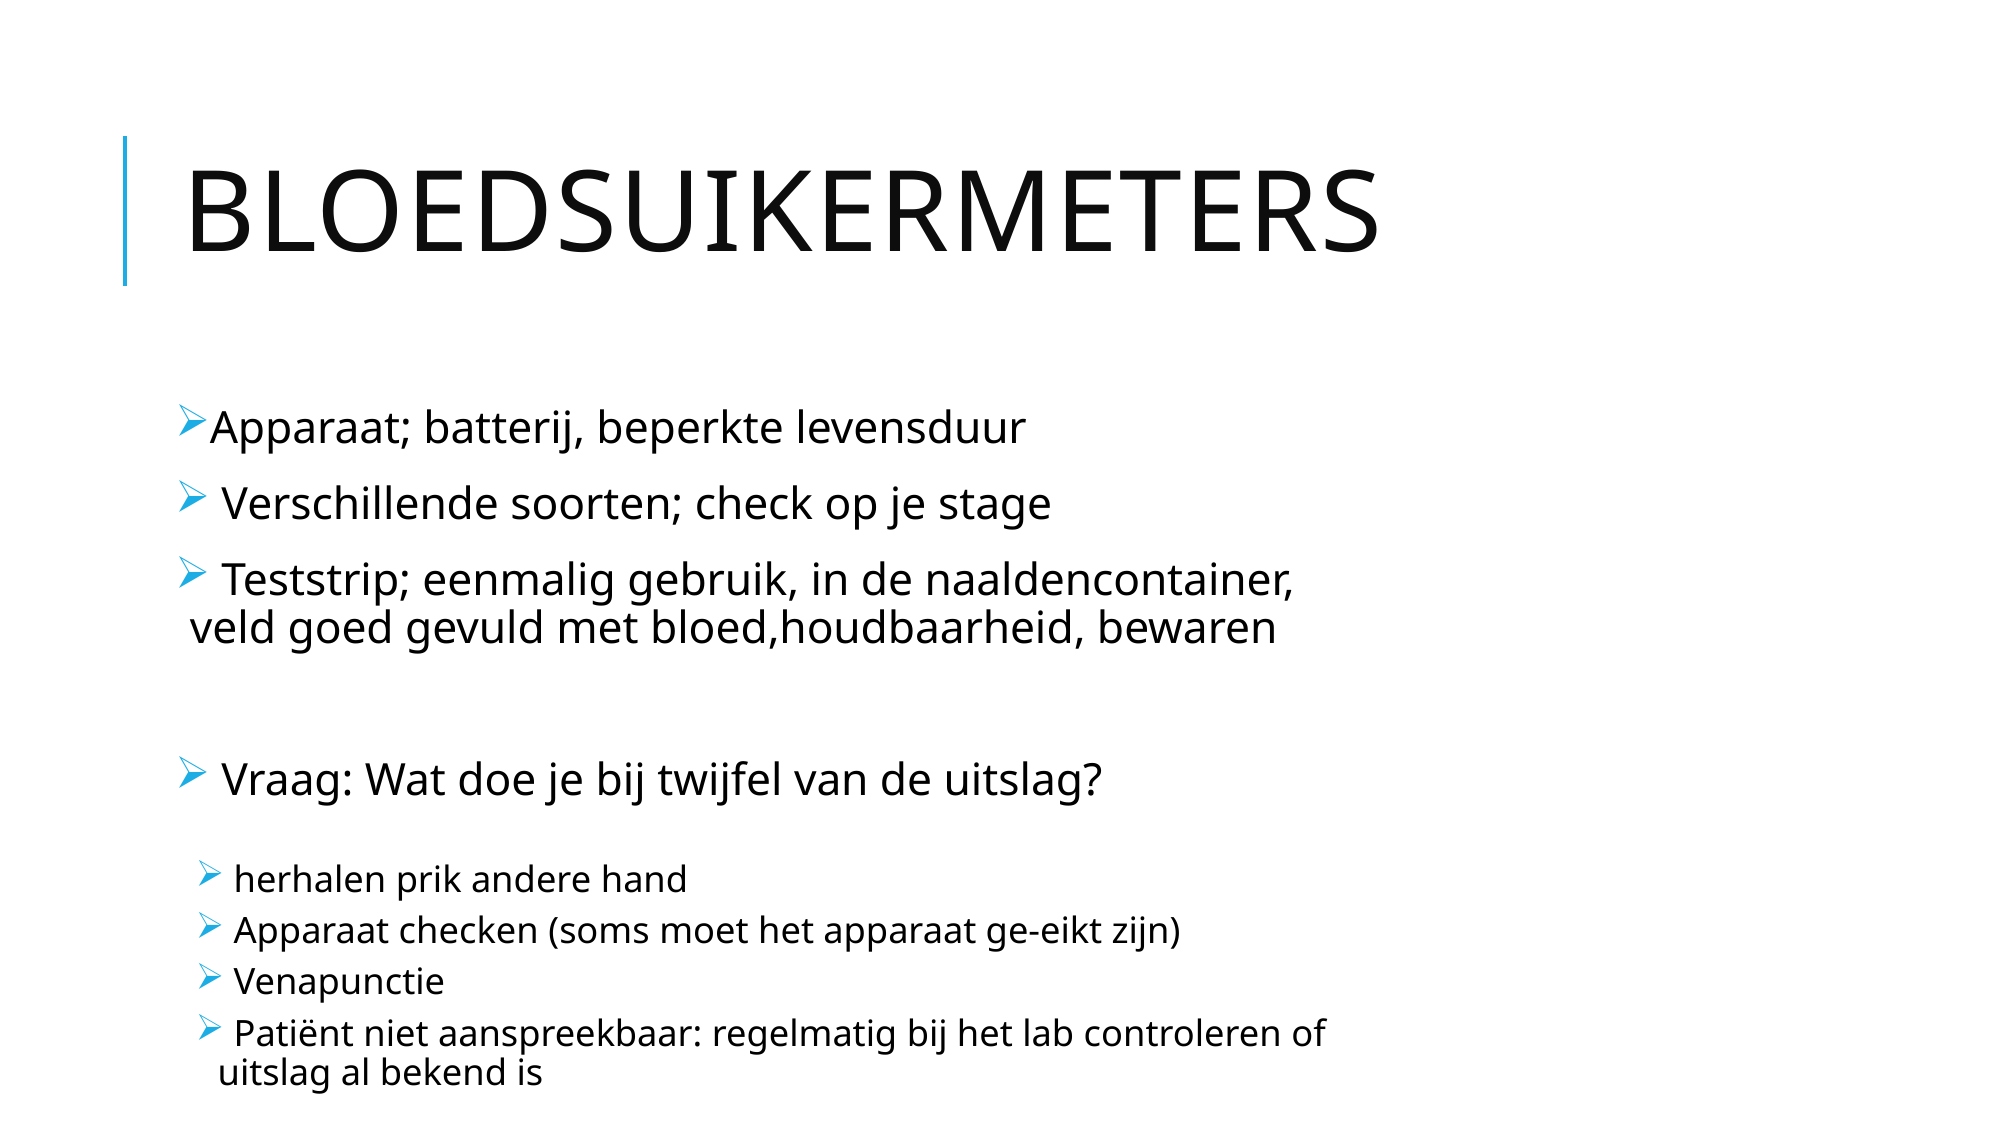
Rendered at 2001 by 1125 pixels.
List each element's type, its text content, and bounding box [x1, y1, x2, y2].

list Apparaat; batterij, beperkte levensduur Verschillende soorten; check op je stage Teststrip; eenmalig gebruik, in de naaldencontainer, veld goed gevuld met bloed,houdbaarheid, bewaren Vraag: Wat doe je bij twijfel van de uitslag? herhalen prik andere hand Apparaat checken (soms moet het apparaat ge-eikt zijn) Venapunctie Patiënt niet aanspreekbaar: regelmatig bij het lab controleren of uitslag al bekend is [168, 316, 1364, 1108]
title Bloedsuikermeters [168, 96, 1763, 342]
